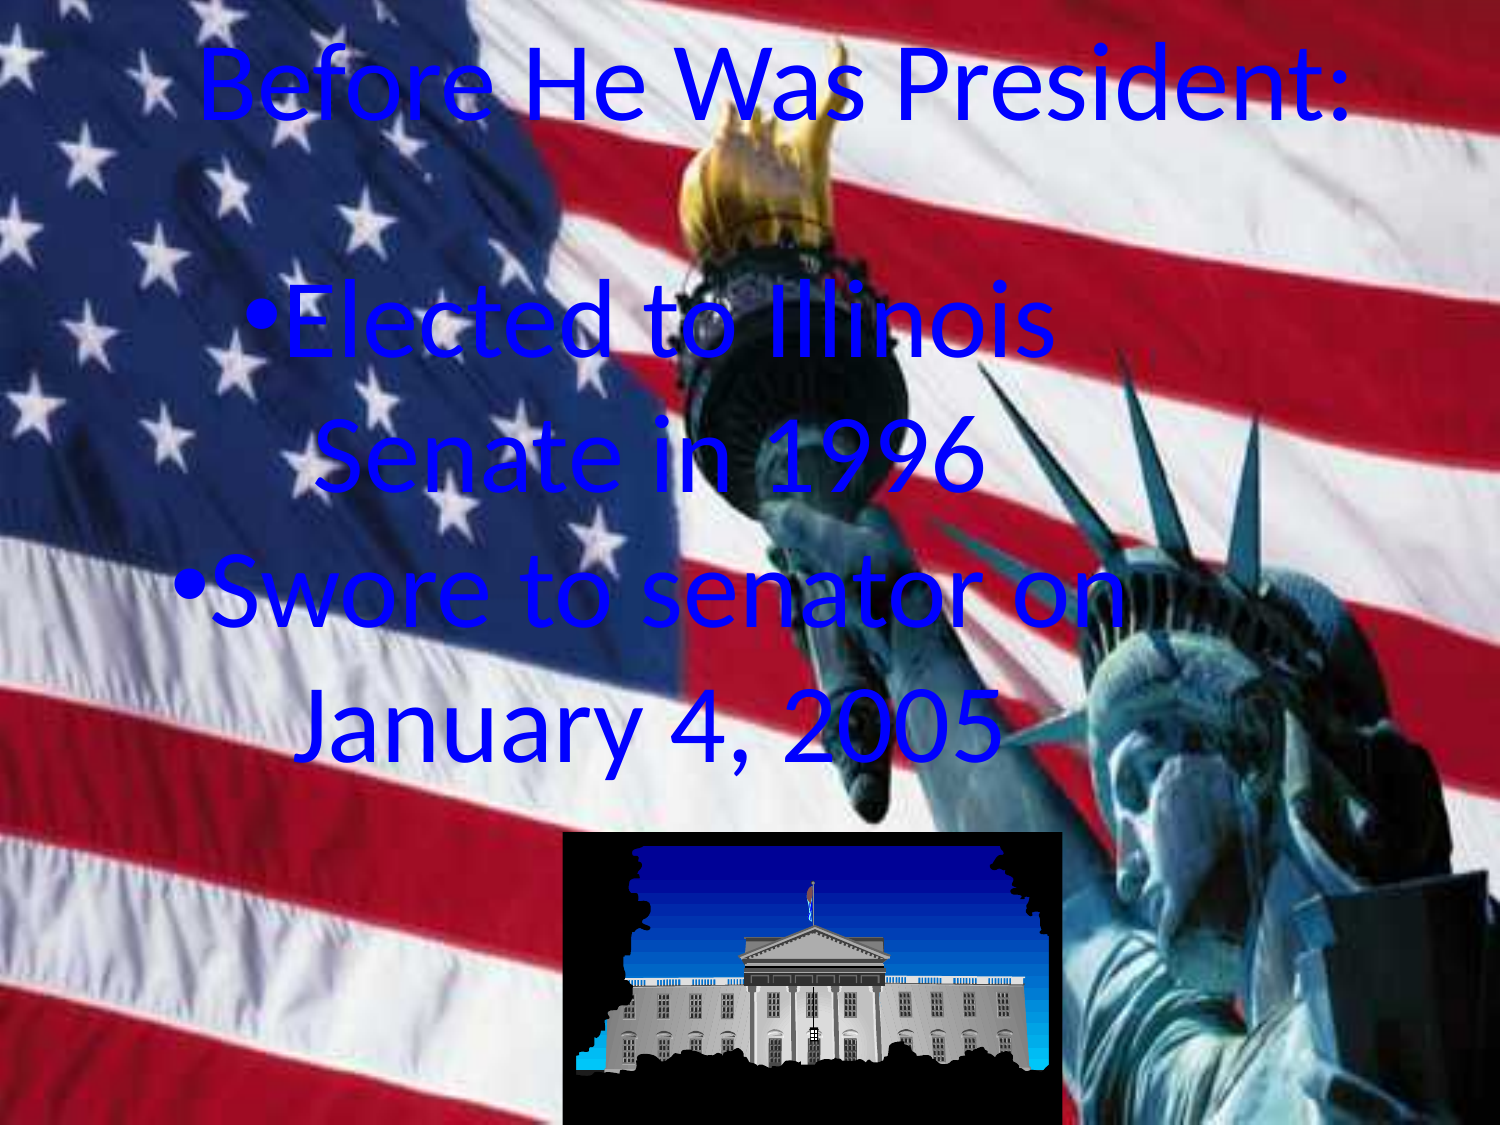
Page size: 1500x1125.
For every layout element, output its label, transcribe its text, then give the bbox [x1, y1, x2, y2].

picture [0, 0, 1500, 1125]
text_box Before He Was President: [181, 0, 1372, 150]
text_box Elected to Illinois Senate in 1996 Swore to senator on January 4, 2005 [112, 237, 1189, 928]
